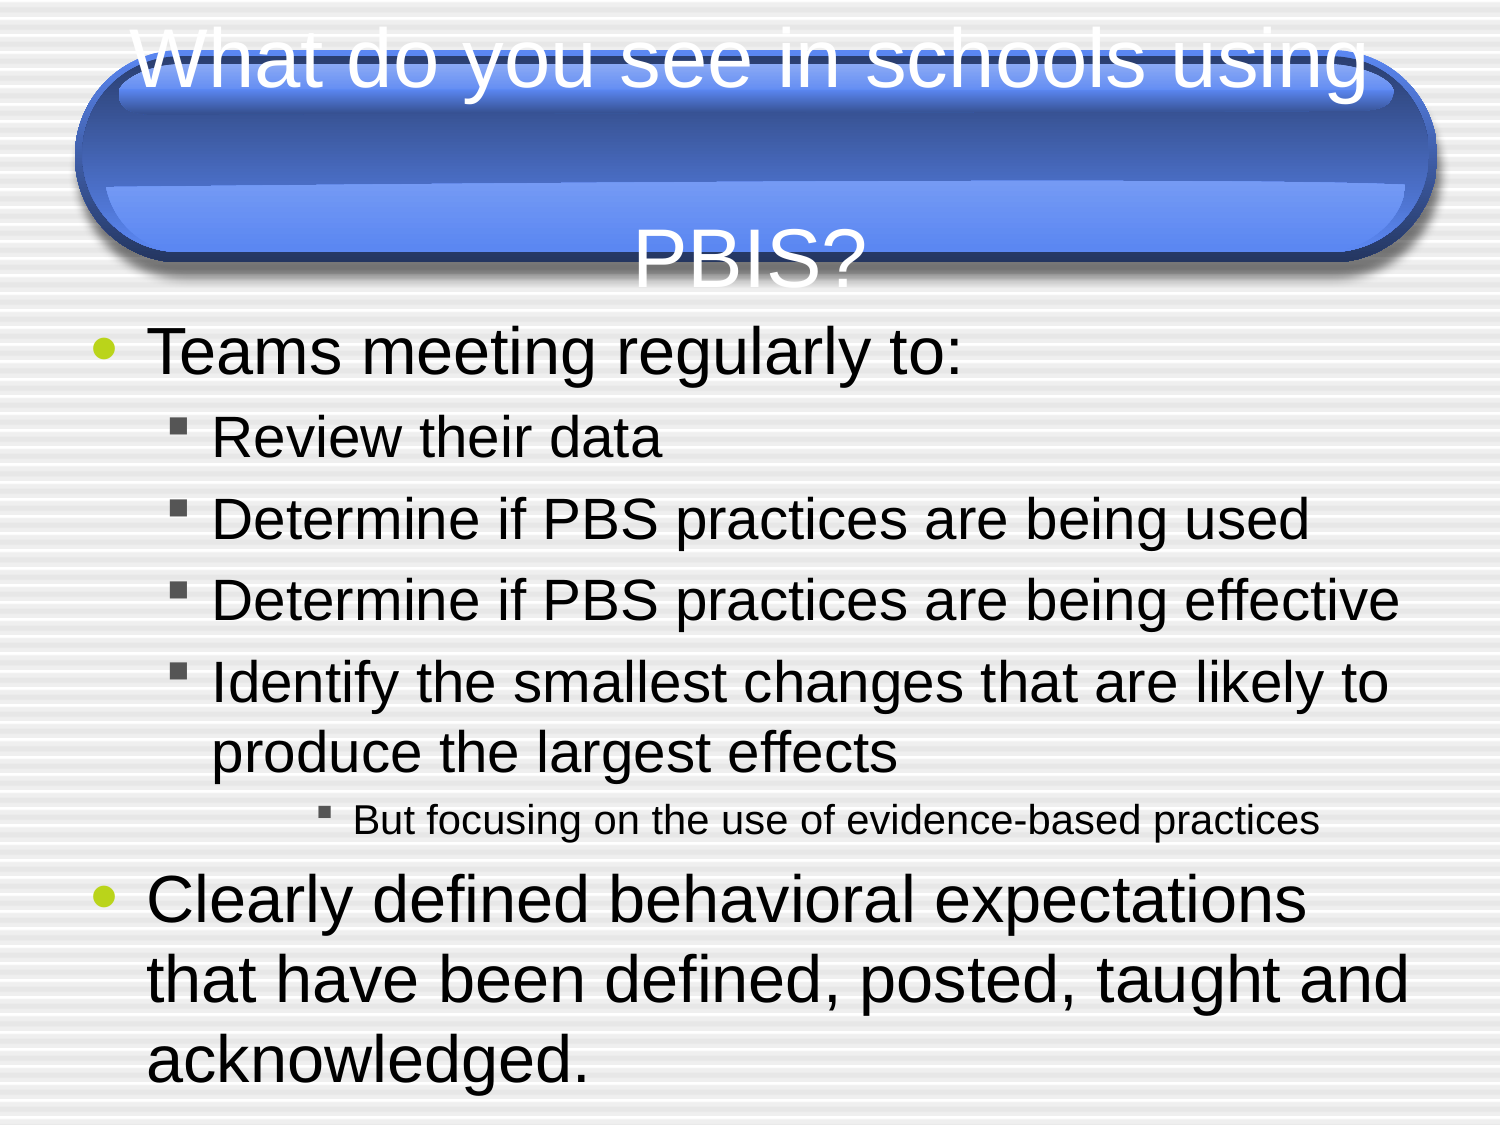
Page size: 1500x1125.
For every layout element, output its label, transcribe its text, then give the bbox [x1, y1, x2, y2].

list Teams meeting regularly to: Review their data Determine if PBS practices are being used Determine if PBS practices are being effective Identify the smallest changes that are likely to produce the largest effects But focusing on the use of evidence-based practices Clearly defined behavioral expectations that have been defined, posted, taught and acknowledged. [74, 299, 1438, 1001]
title What do you see in schools using PBIS? [112, 60, 1388, 249]
picture [0, 0, 1500, 1125]
